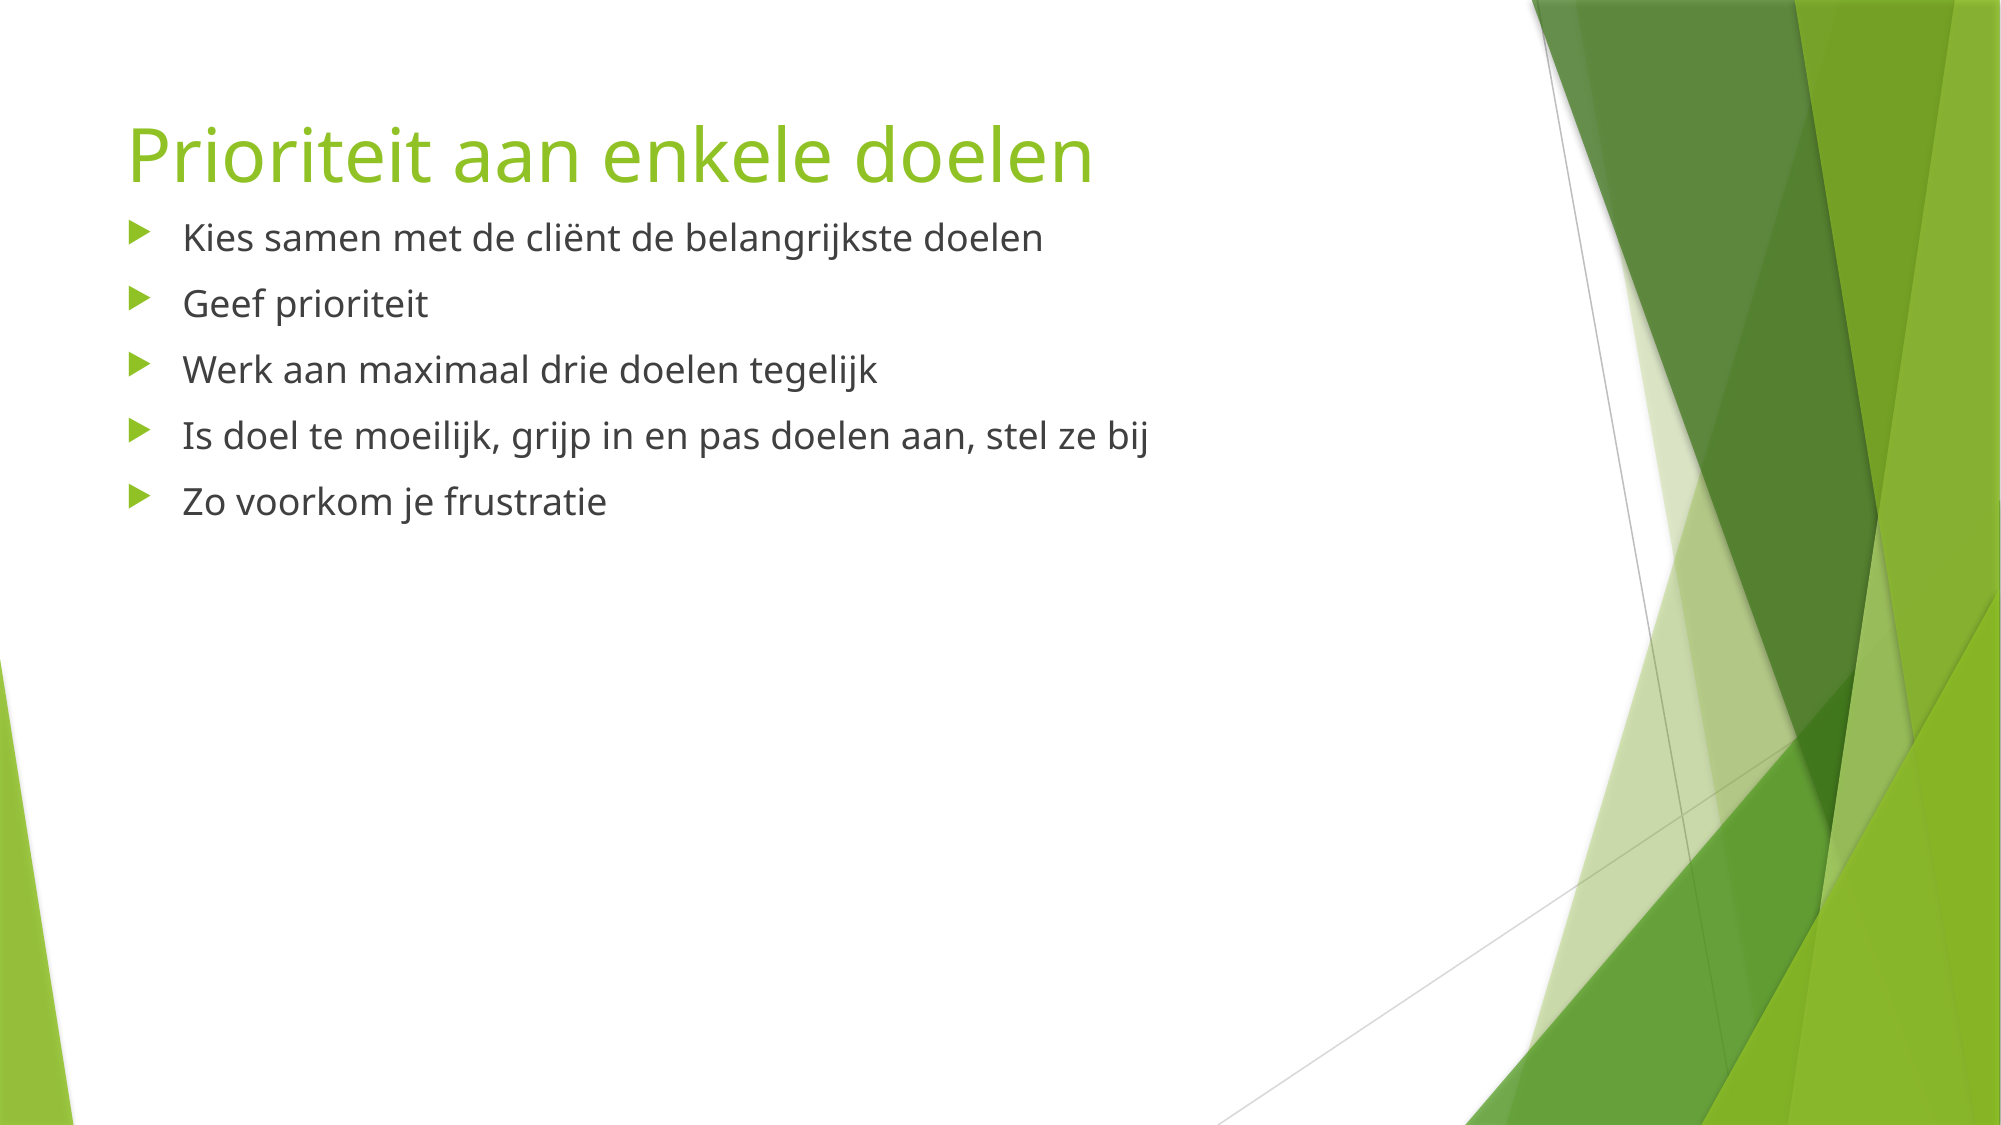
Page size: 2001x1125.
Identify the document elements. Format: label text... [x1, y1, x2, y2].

title Prioriteit aan enkele doelen [111, 99, 1522, 206]
list Kies samen met de cliënt de belangrijkste doelen Geef prioriteit Werk aan maximaal drie doelen tegelijk Is doel te moeilijk, grijp in en pas doelen aan, stel ze bij Zo voorkom je frustratie [111, 206, 1522, 844]
